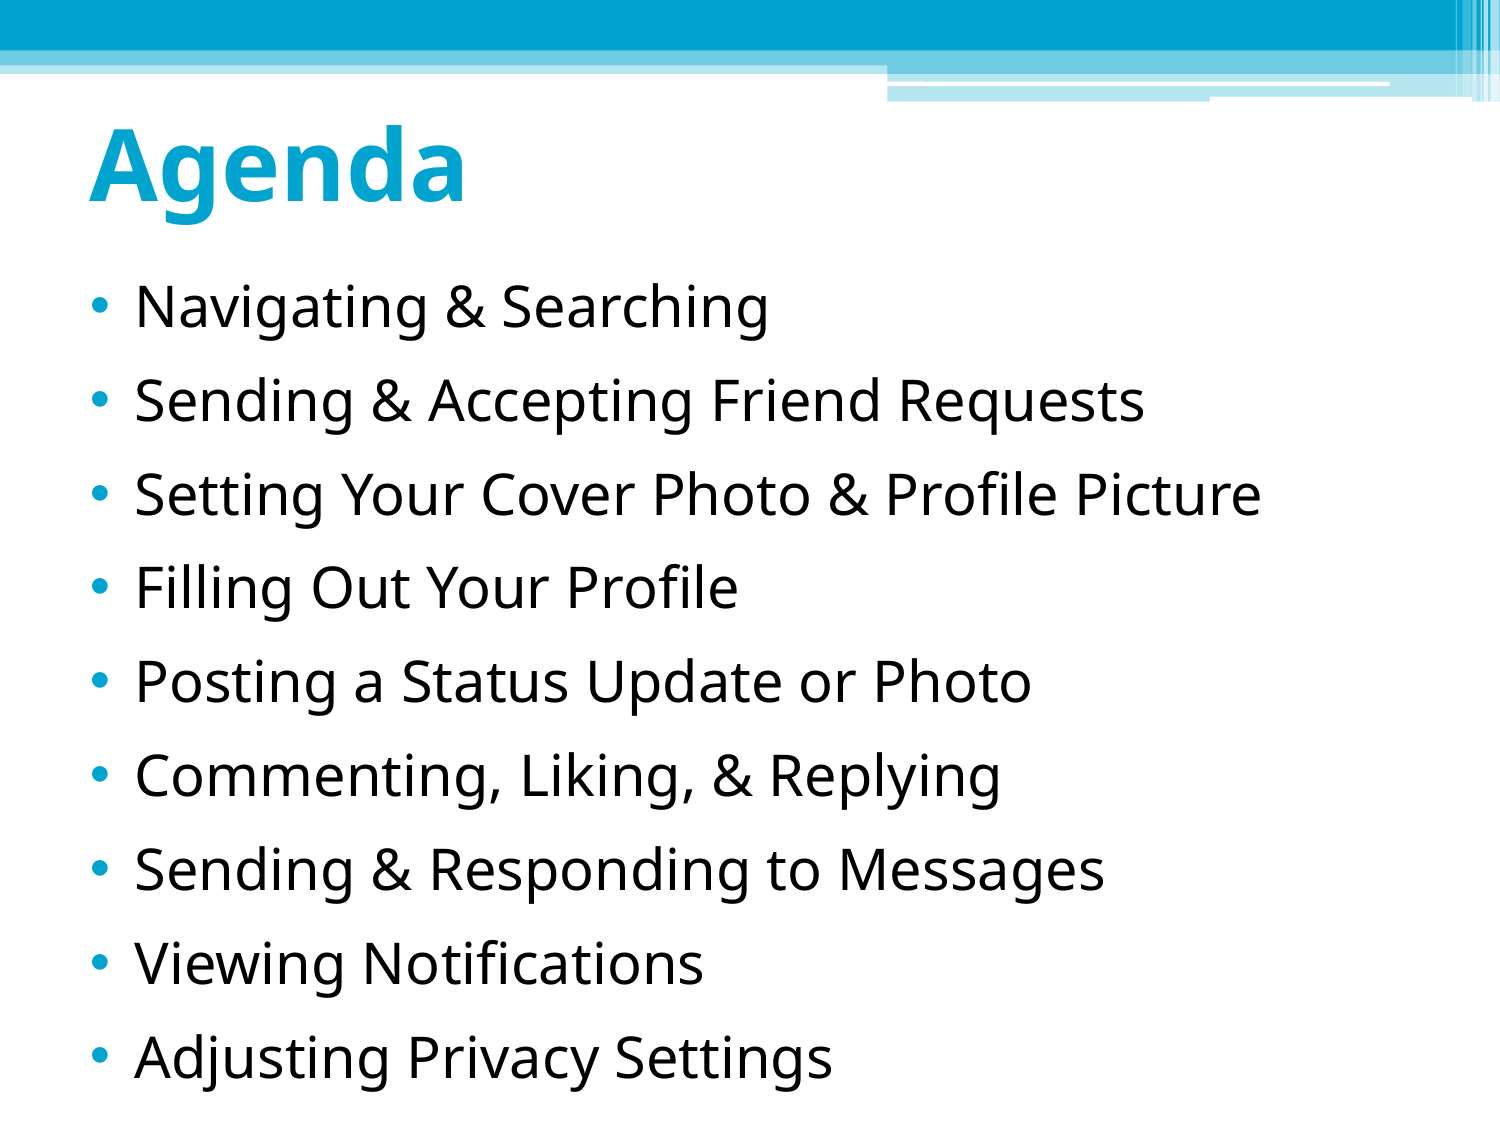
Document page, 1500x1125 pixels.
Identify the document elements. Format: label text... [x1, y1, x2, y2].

title Agenda [75, 75, 1418, 248]
list Navigating & Searching Sending & Accepting Friend Requests Setting Your Cover Photo & Profile Picture Filling Out Your Profile Posting a Status Update or Photo Commenting, Liking, & Replying Sending & Responding to Messages Viewing Notifications Adjusting Privacy Settings [75, 262, 1418, 1100]
